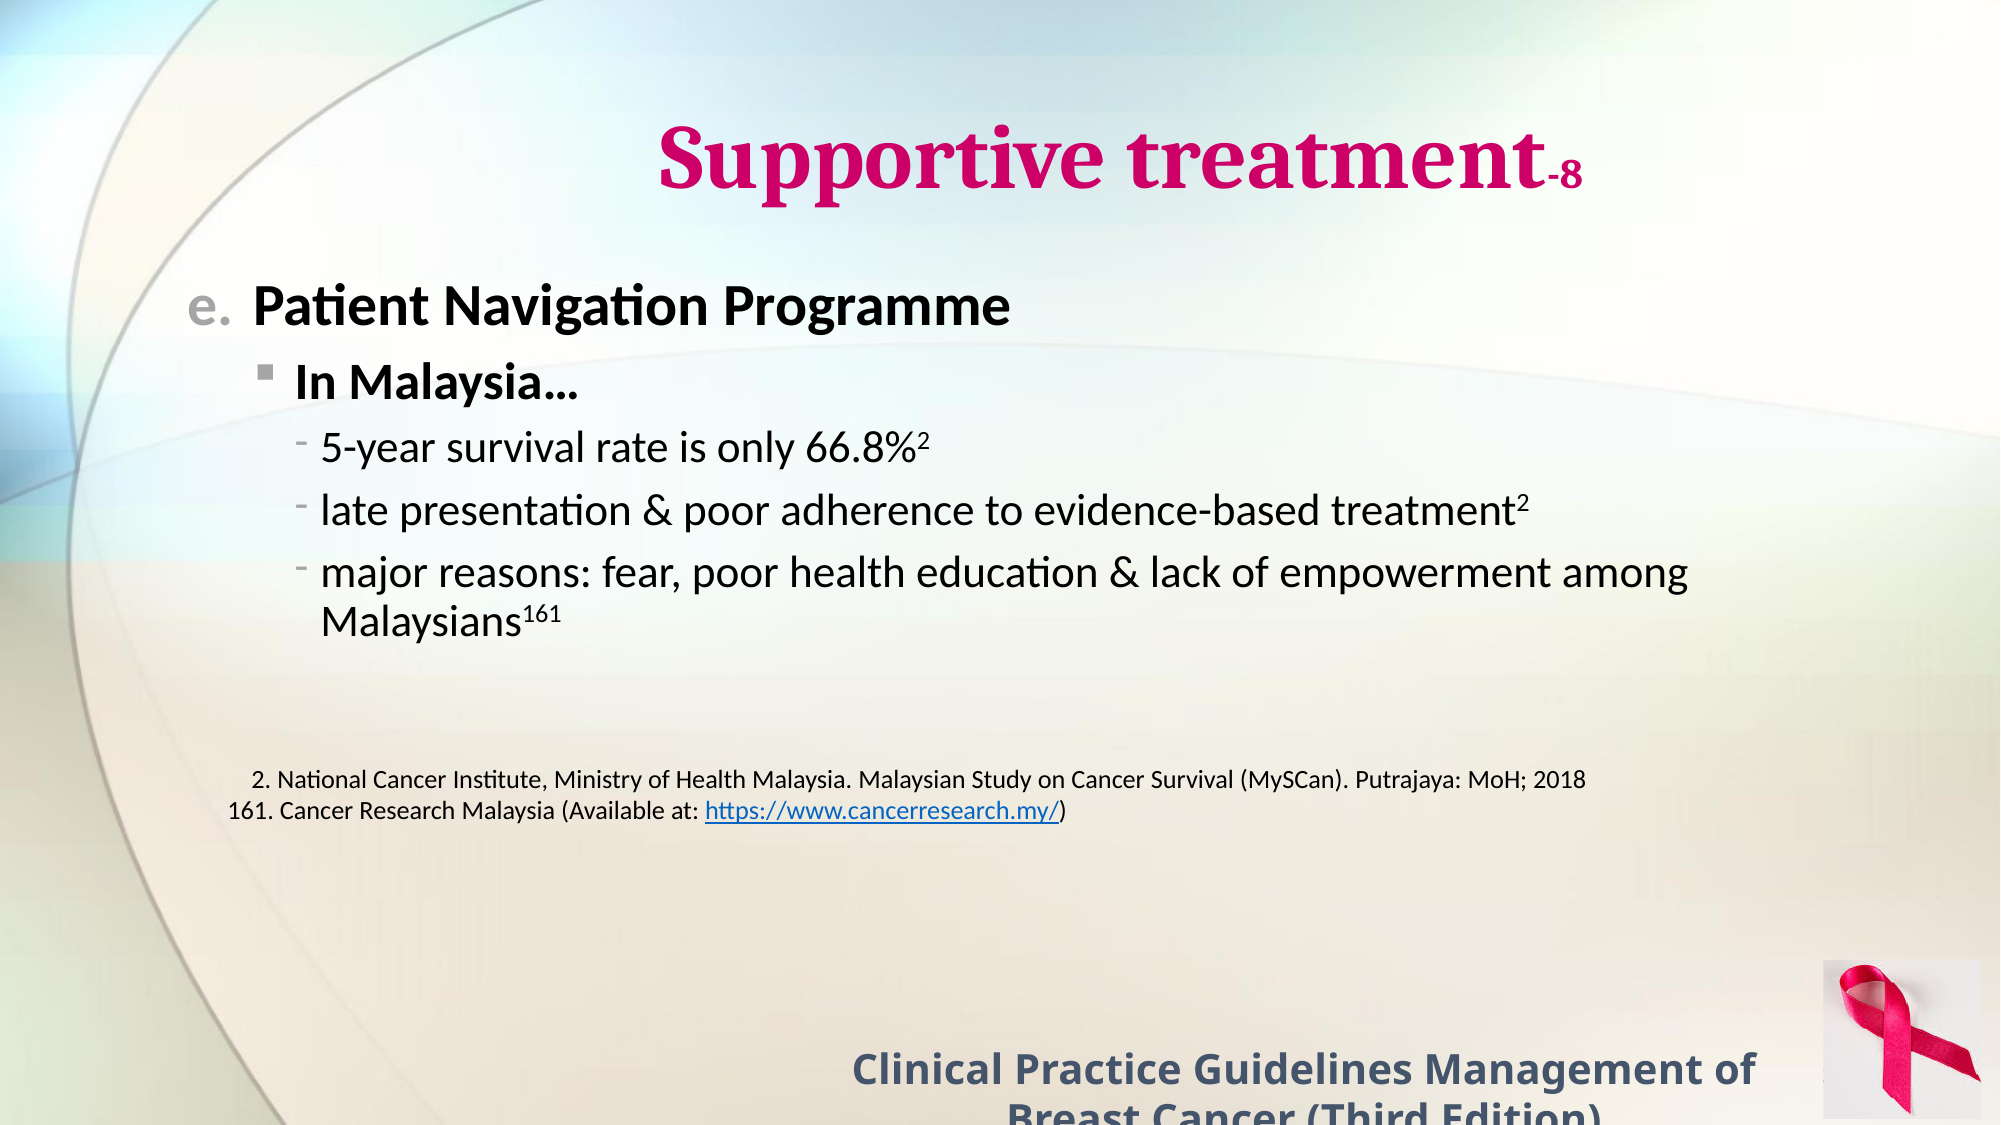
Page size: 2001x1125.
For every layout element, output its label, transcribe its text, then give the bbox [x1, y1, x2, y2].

text_box Clinical Practice Guidelines Management of Breast Cancer (Third Edition) [788, 1035, 1820, 1125]
title Supportive treatment-8 [381, 43, 1863, 261]
list Patient Navigation Programme In Malaysia… 5-year survival rate is only 66.8%2 late presentation & poor adherence to evidence-based treatment2 major reasons: fear, poor health education & lack of empowerment among Malaysians161 2. National Cancer Institute, Ministry of Health Malaysia. Malaysian Study on Cancer Survival (MySCan). Putrajaya: MoH; 2018 161. Cancer Research Malaysia (Available at: https://www.cancerresearch.my/) [172, 266, 1826, 840]
slide_number 20 [1325, 1042, 1813, 1103]
picture [0, 0, 2001, 1125]
